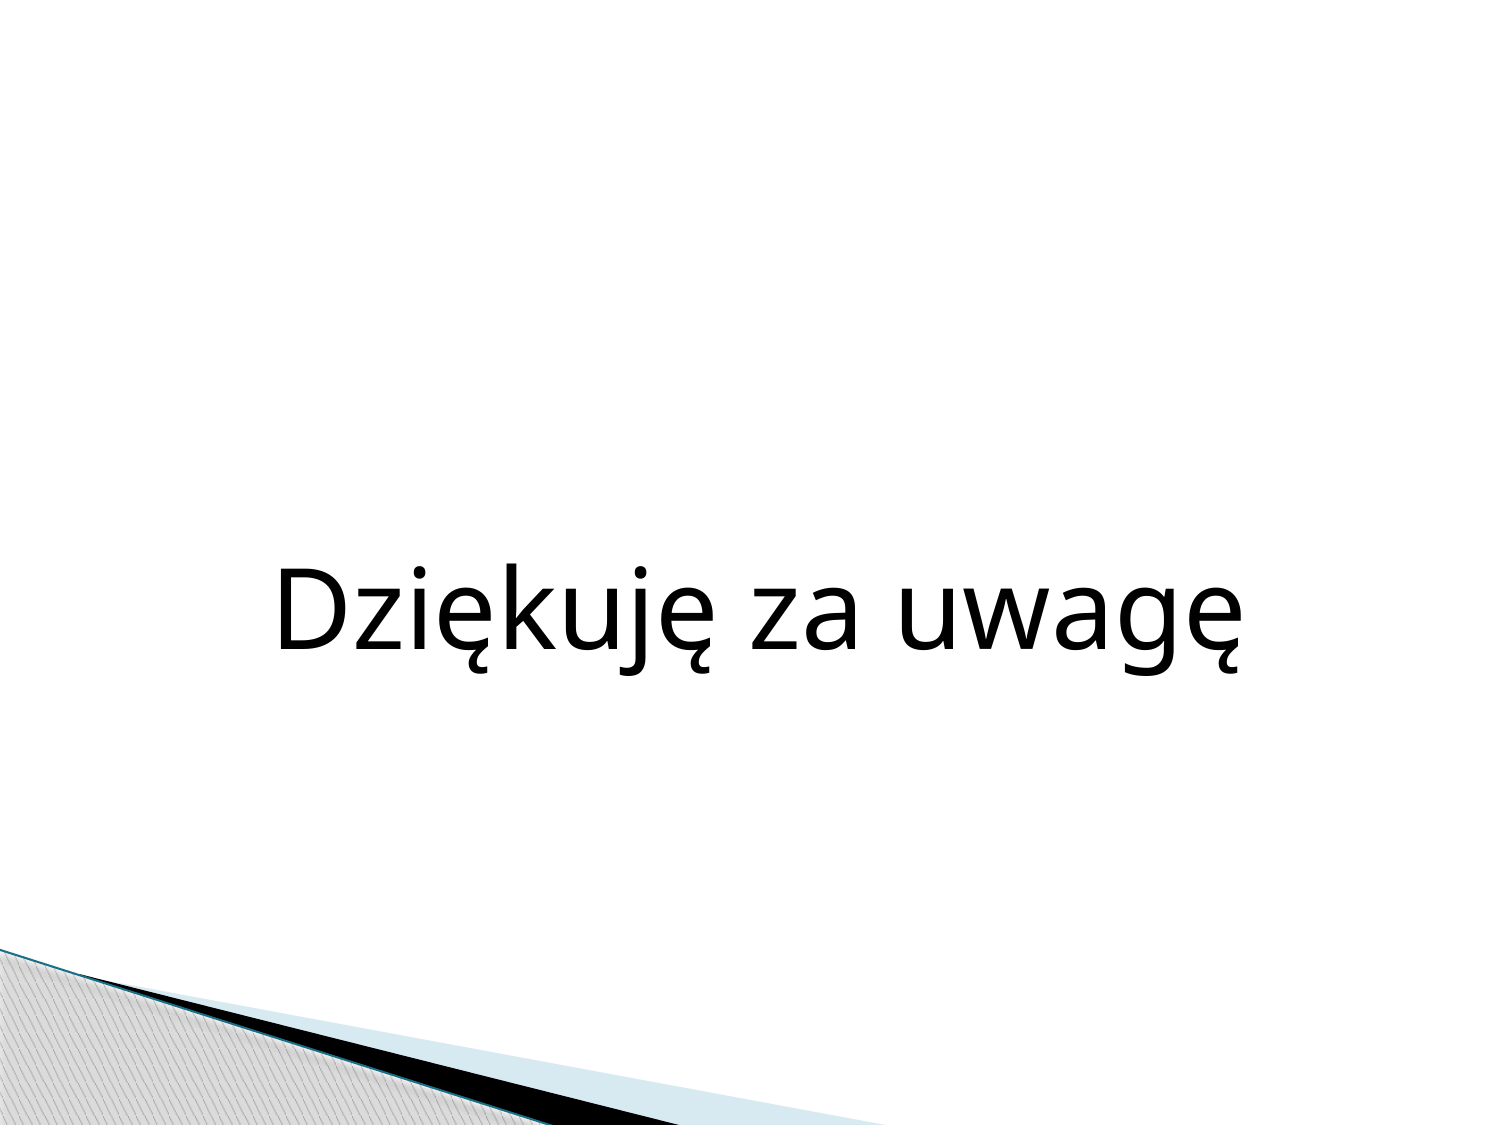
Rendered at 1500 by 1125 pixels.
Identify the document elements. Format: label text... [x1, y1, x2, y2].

list Dziękuję za uwagę [74, 242, 1426, 986]
